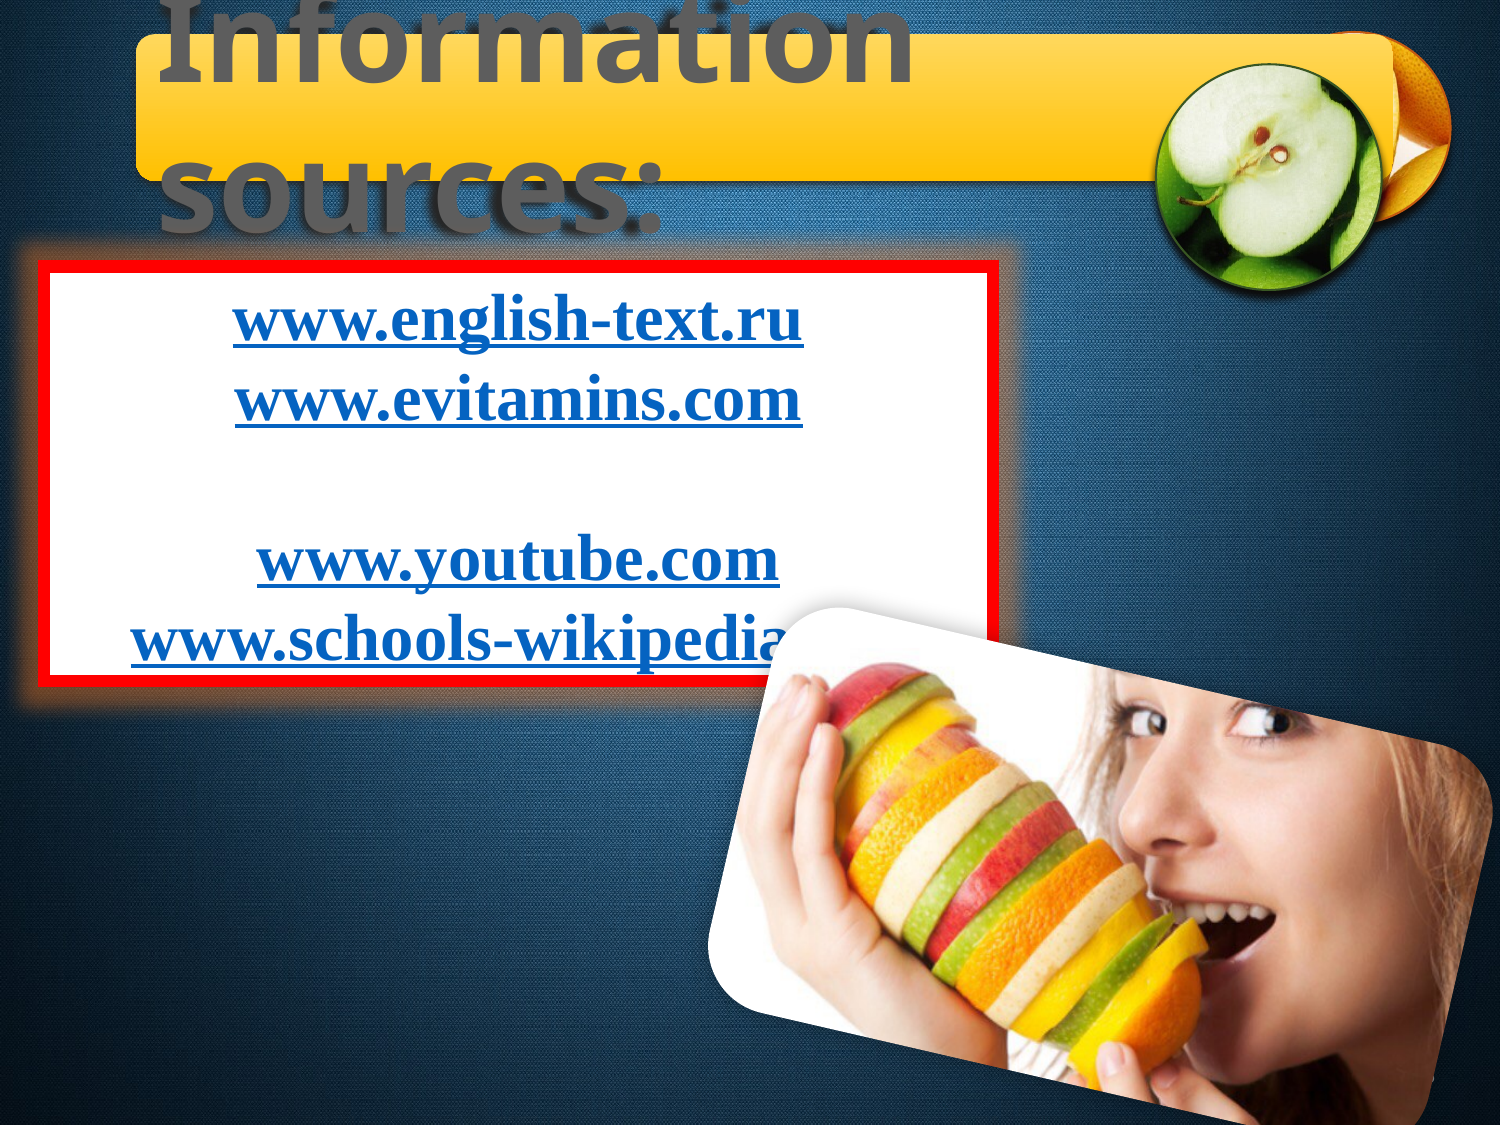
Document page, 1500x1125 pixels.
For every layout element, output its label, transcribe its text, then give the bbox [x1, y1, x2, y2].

picture [0, 0, 1500, 1125]
text_box [1154, 63, 1383, 291]
text_box Information sources: [135, 33, 1394, 182]
text_box [1386, 36, 1452, 220]
text_box www.english-text.ru www.evitamins.com www.yandex.ru www.youtube.com www.schools-wikipedia.org [43, 265, 994, 682]
slide_number 38 [1441, 1086, 1451, 1104]
